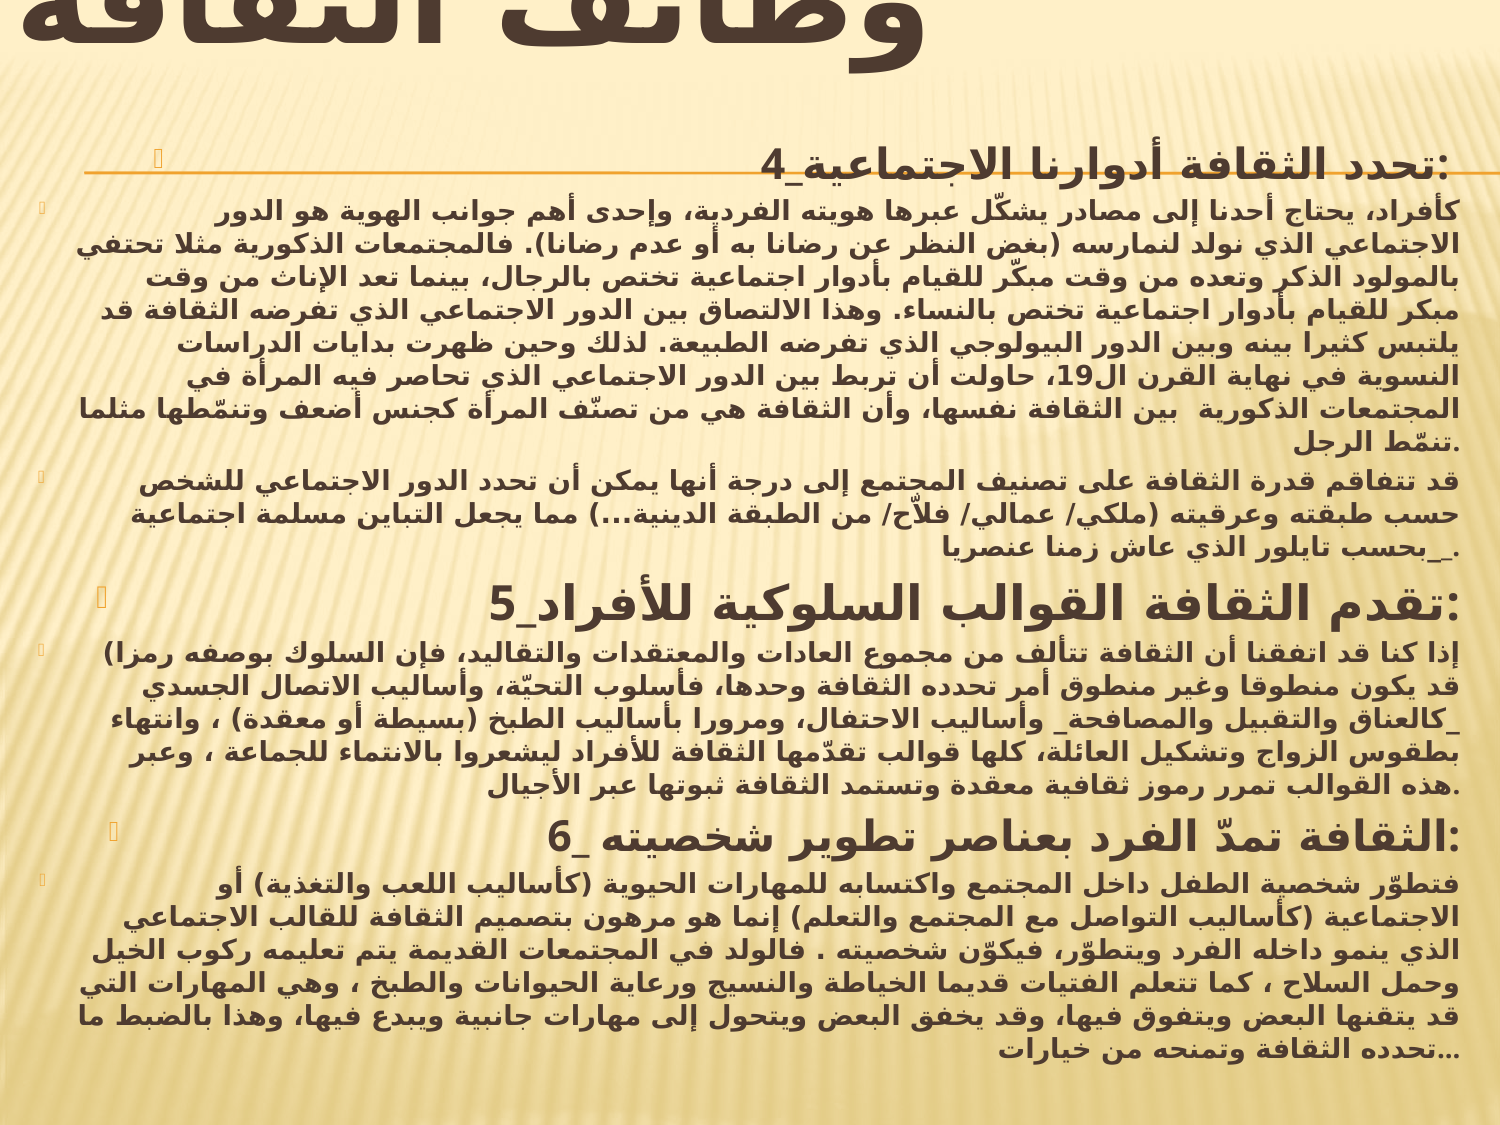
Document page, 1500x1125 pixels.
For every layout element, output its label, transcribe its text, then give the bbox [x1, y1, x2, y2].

list 4_تحدد الثقافة أدوارنا الاجتماعية: كأفراد، يحتاج أحدنا إلى مصادر يشكّل عبرها هويته الفردية، وإحدى أهم جوانب الهوية هو الدور الاجتماعي الذي نولد لنمارسه (بغض النظر عن رضانا به أو عدم رضانا). فالمجتمعات الذكورية مثلا تحتفي بالمولود الذكر وتعده من وقت مبكّر للقيام بأدوار اجتماعية تختص بالرجال، بينما تعد الإناث من وقت مبكر للقيام بأدوار اجتماعية تختص بالنساء. وهذا الالتصاق بين الدور الاجتماعي الذي تفرضه الثقافة قد يلتبس كثيرا بينه وبين الدور البيولوجي الذي تفرضه الطبيعة. لذلك وحين ظهرت بدايات الدراسات النسوية في نهاية القرن ال19، حاولت أن تربط بين الدور الاجتماعي الذي تحاصر فيه المرأة في المجتمعات الذكورية بين الثقافة نفسها، وأن الثقافة هي من تصنّف المرأة كجنس أضعف وتنمّطها مثلما تنمّط الرجل. قد تتفاقم قدرة الثقافة على تصنيف المجتمع إلى درجة أنها يمكن أن تحدد الدور الاجتماعي للشخص حسب طبقته وعرقيته (ملكي/ عمالي/ فلاّح/ من الطبقة الدينية...) مما يجعل التباين مسلمة اجتماعية _بحسب تايلور الذي عاش زمنا عنصريا_. 5_تقدم الثقافة القوالب السلوكية للأفراد: إذا كنا قد اتفقنا أن الثقافة تتألف من مجموع العادات والمعتقدات والتقاليد، فإن السلوك بوصفه رمزا) قد يكون منطوقا وغير منطوق أمر تحدده الثقافة وحدها، فأسلوب التحيّة، وأساليب الاتصال الجسدي _كالعناق والتقبيل والمصافحة_ وأساليب الاحتفال، ومرورا بأساليب الطبخ (بسيطة أو معقدة) ، وانتهاء بطقوس الزواج وتشكيل العائلة، كلها قوالب تقدّمها الثقافة للأفراد ليشعروا بالانتماء للجماعة ، وعبر هذه القوالب تمرر رموز ثقافية معقدة وتستمد الثقافة ثبوتها عبر الأجيال. 6_ الثقافة تمدّ الفرد بعناصر تطوير شخصيته: فتطوّر شخصية الطفل داخل المجتمع واكتسابه للمهارات الحيوية (كأساليب اللعب والتغذية) أو الاجتماعية (كأساليب التواصل مع المجتمع والتعلم) إنما هو مرهون بتصميم الثقافة للقالب الاجتماعي الذي ينمو داخله الفرد ويتطوّر، فيكوّن شخصيته . فالولد في المجتمعات القديمة يتم تعليمه ركوب الخيل وحمل السلاح ، كما تتعلم الفتيات قديما الخياطة والنسيج ورعاية الحيوانات والطبخ ، وهي المهارات التي قد يتقنها البعض ويتفوق فيها، وقد يخفق البعض ويتحول إلى مهارات جانبية ويبدع فيها، وهذا بالضبط ما تحدده الثقافة وتمنحه من خيارات... [23, 128, 1475, 1102]
title وظائف الثقافة [0, 0, 950, 138]
